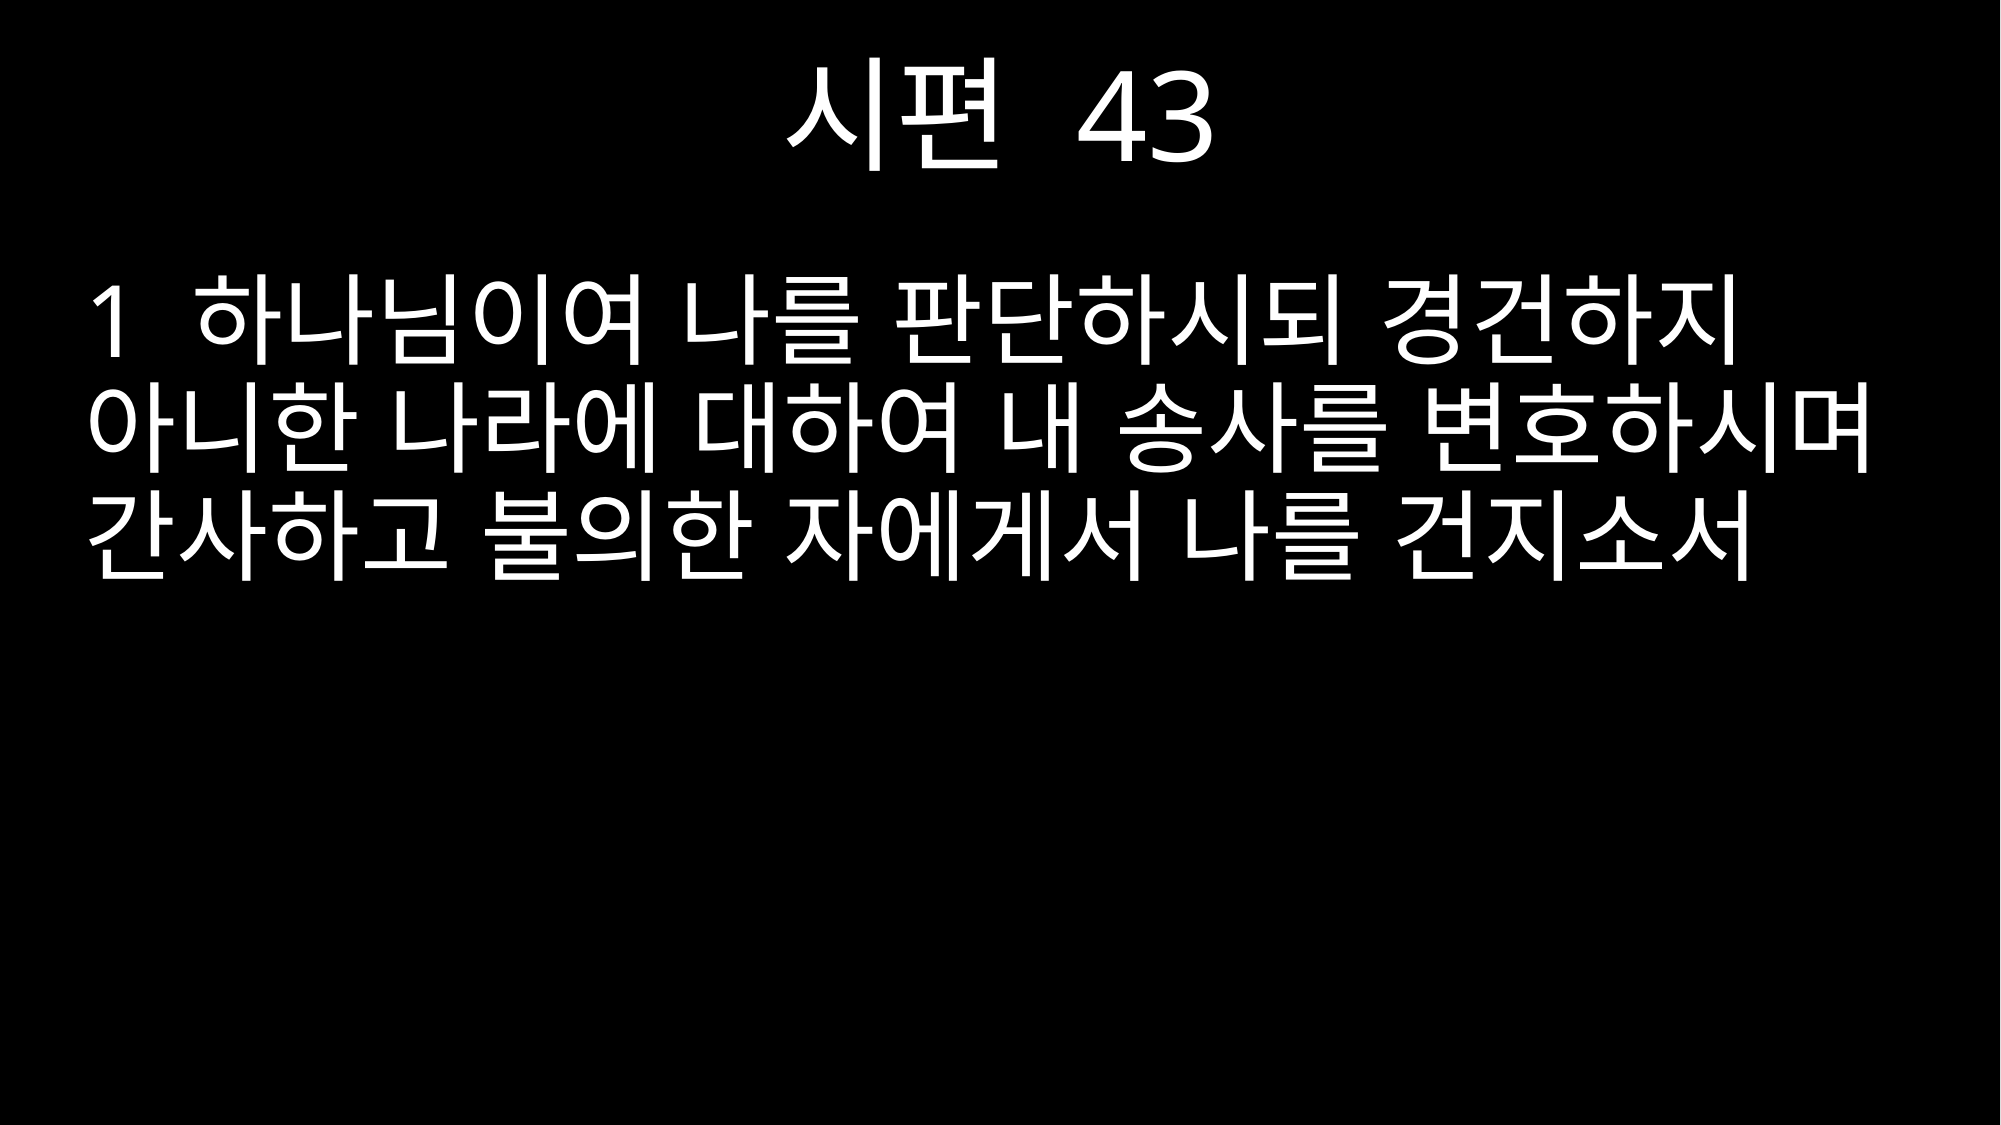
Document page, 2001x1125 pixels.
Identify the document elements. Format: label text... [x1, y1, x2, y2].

picture [0, 0, 2001, 1125]
list 1 하나님이여 나를 판단하시되 경건하지 아니한 나라에 대하여 내 송사를 변호하시며 간사하고 불의한 자에게서 나를 건지소서 [69, 263, 1953, 423]
footer 시편 43 [0, 32, 2000, 192]
